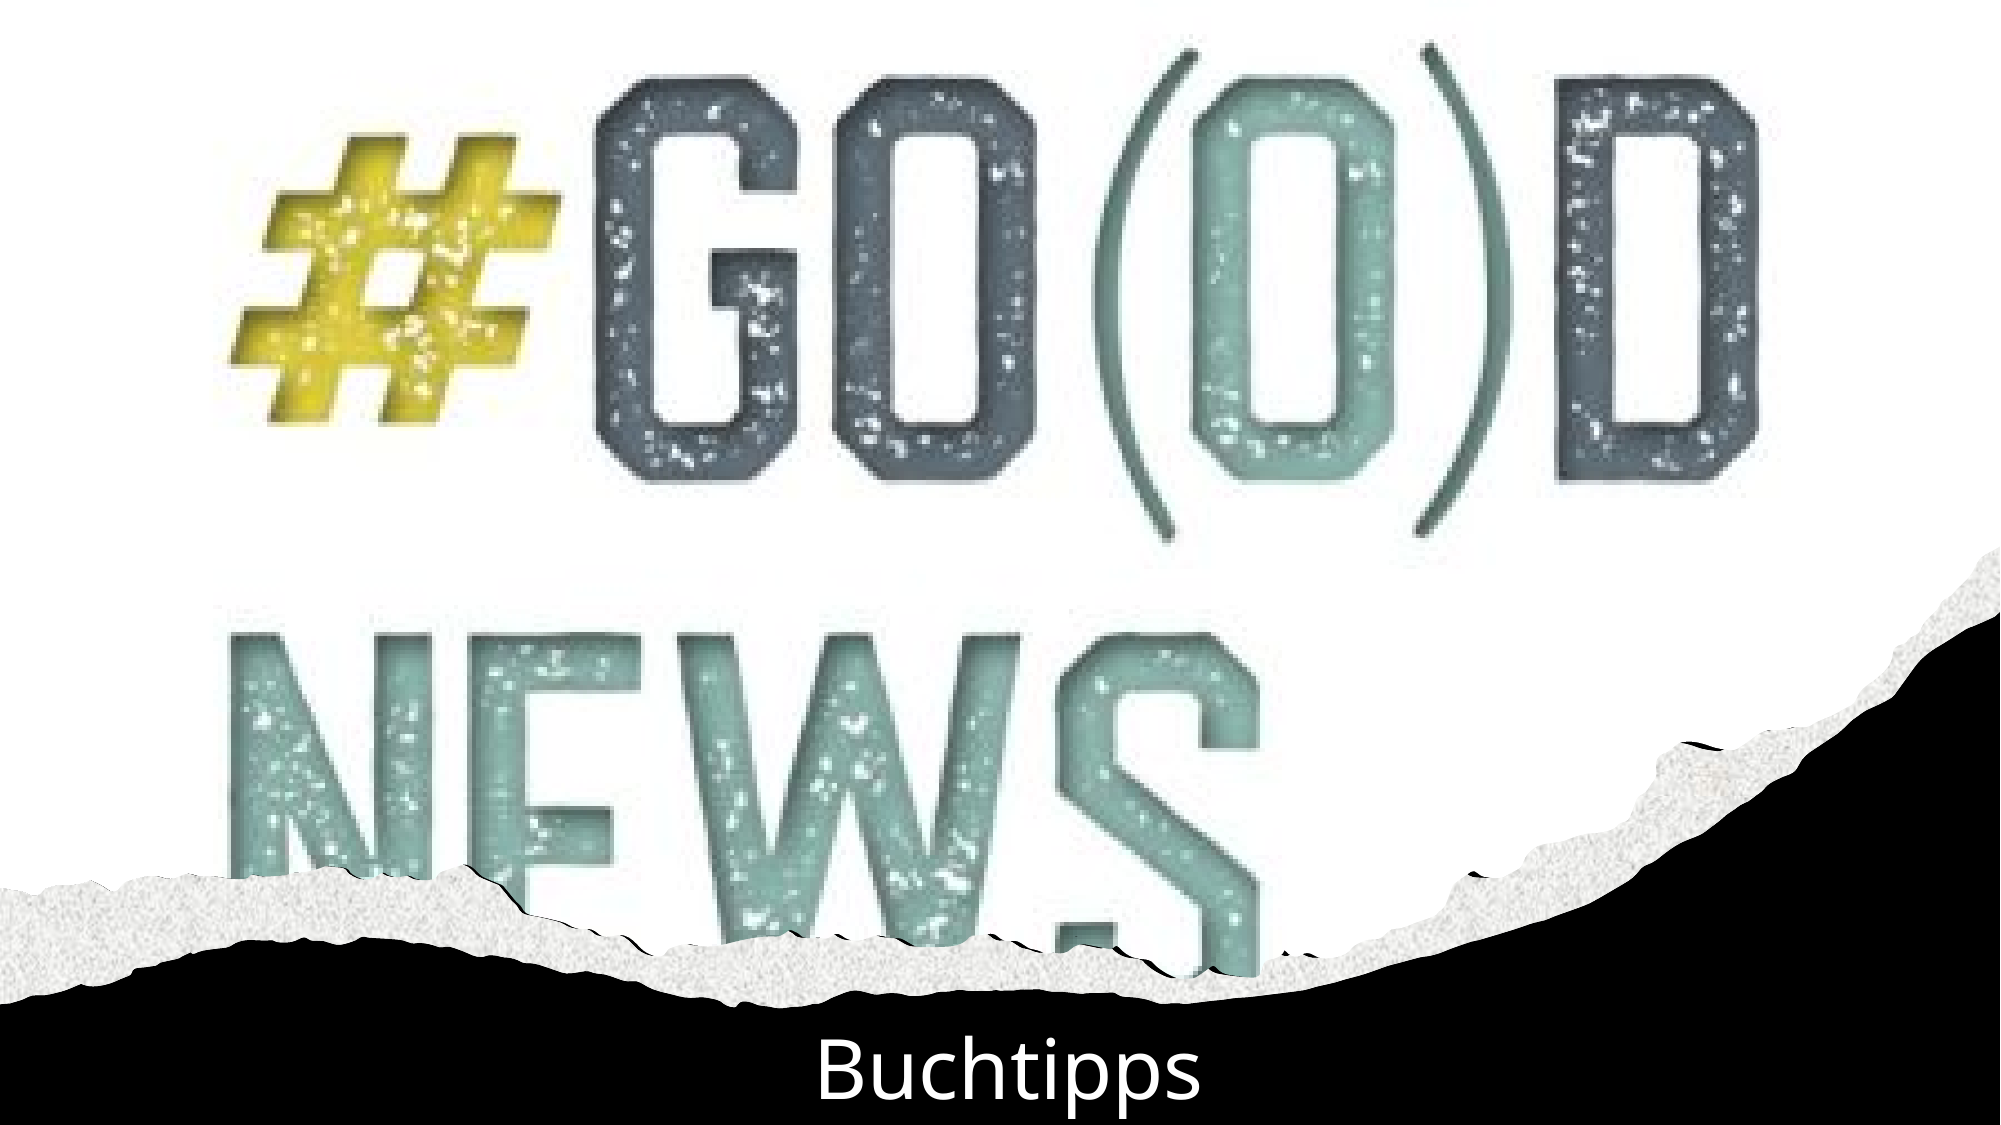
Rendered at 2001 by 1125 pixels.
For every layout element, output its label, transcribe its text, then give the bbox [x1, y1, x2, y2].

title Buchtipps [17, 1007, 2000, 1125]
picture [0, 0, 2001, 1007]
